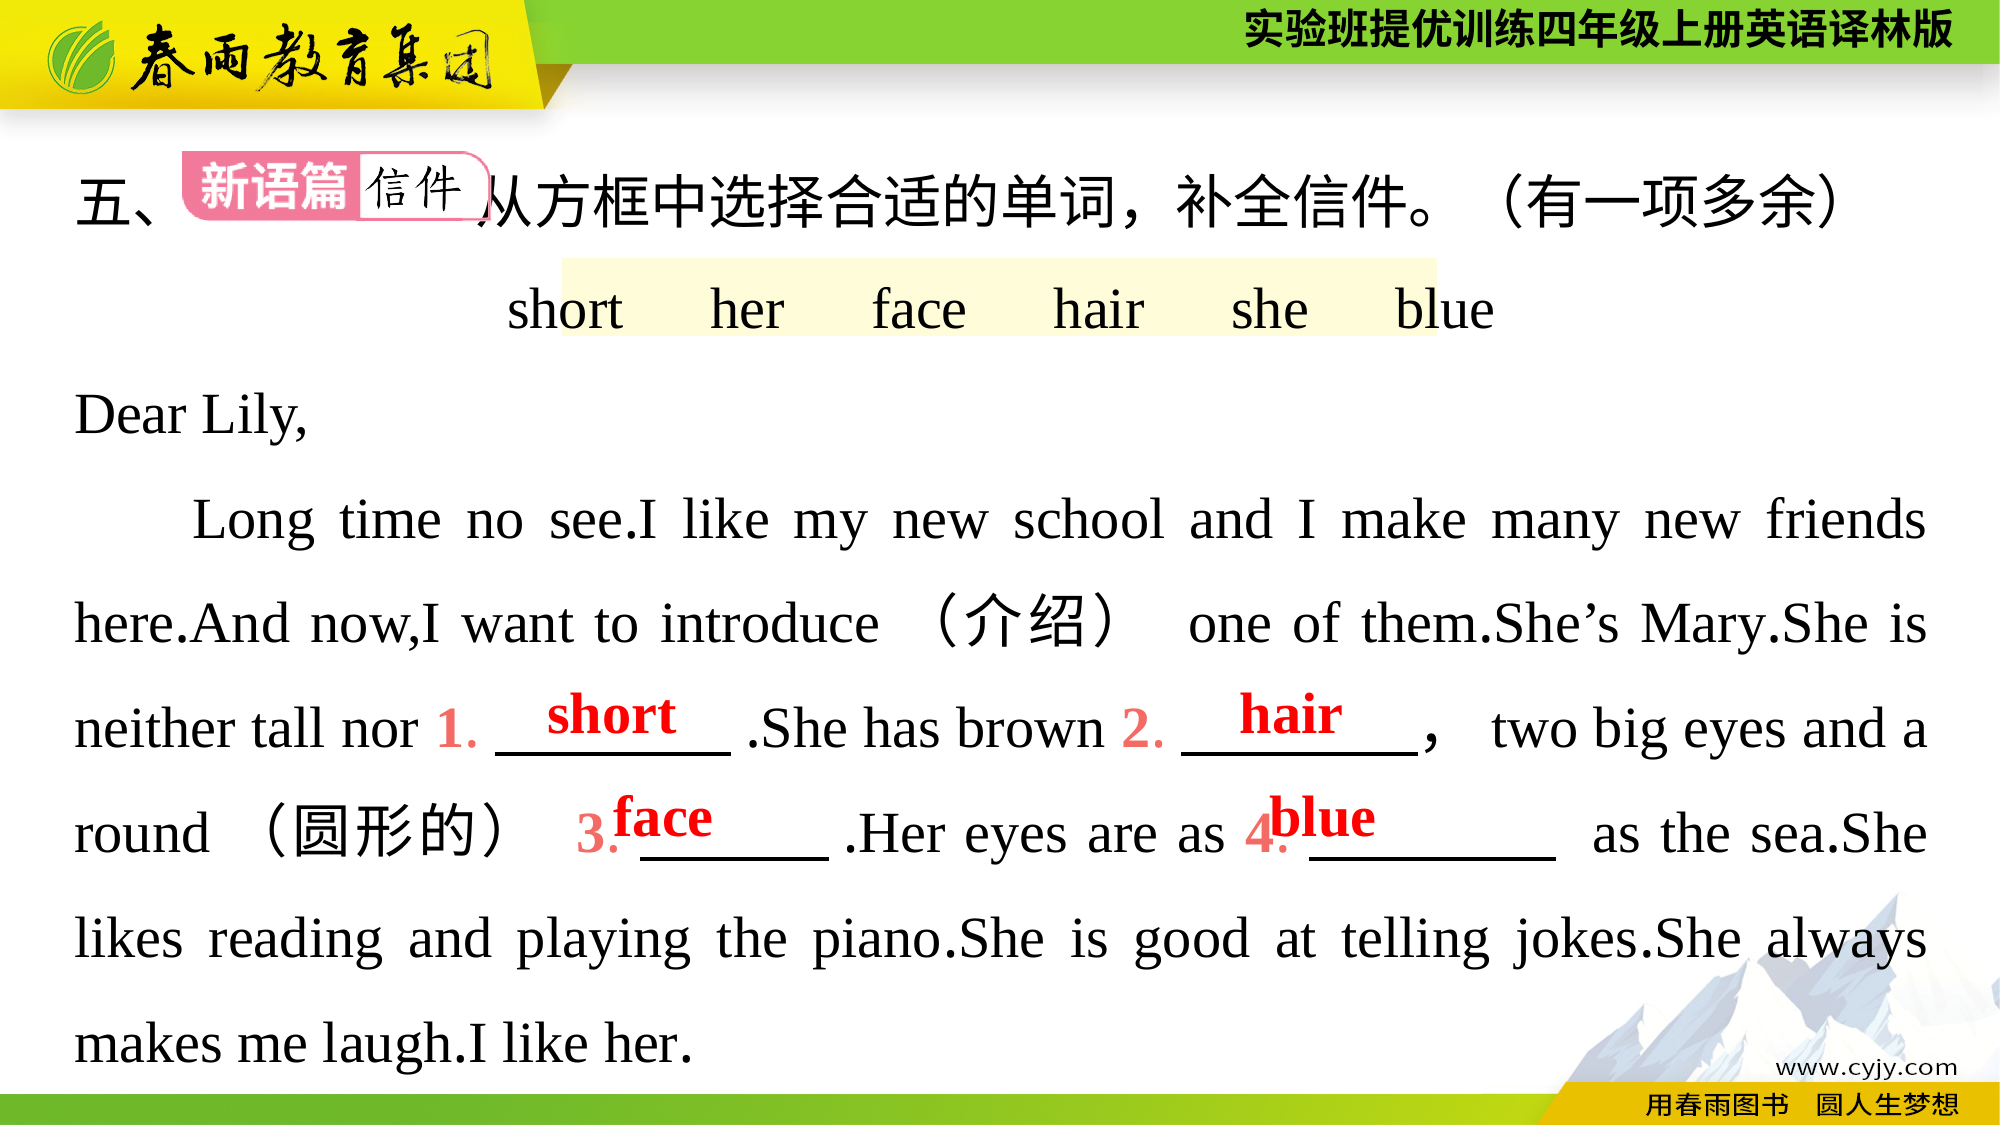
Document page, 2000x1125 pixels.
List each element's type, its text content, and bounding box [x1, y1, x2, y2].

list 五、 从方框中选择合适的单词，补全信件。（有一项多余） short her face hair she blue Dear Lily, Long time no see.I like my new school and I make many new friends here.And now,I want to introduce（介绍） one of them.She’s Mary.She is neither tall nor 1. .She has brown 2. ，two big eyes and a round（圆形的） 3. .Her eyes are as 4. as the sea.She likes reading and playing the piano.She is good at telling jokes.She always makes me laugh.I like her. [59, 122, 1944, 1092]
text_box short [532, 667, 692, 753]
text_box face [598, 770, 729, 856]
text_box blue [1254, 770, 1392, 856]
picture [0, 0, 2000, 1125]
text_box hair [1225, 667, 1359, 753]
